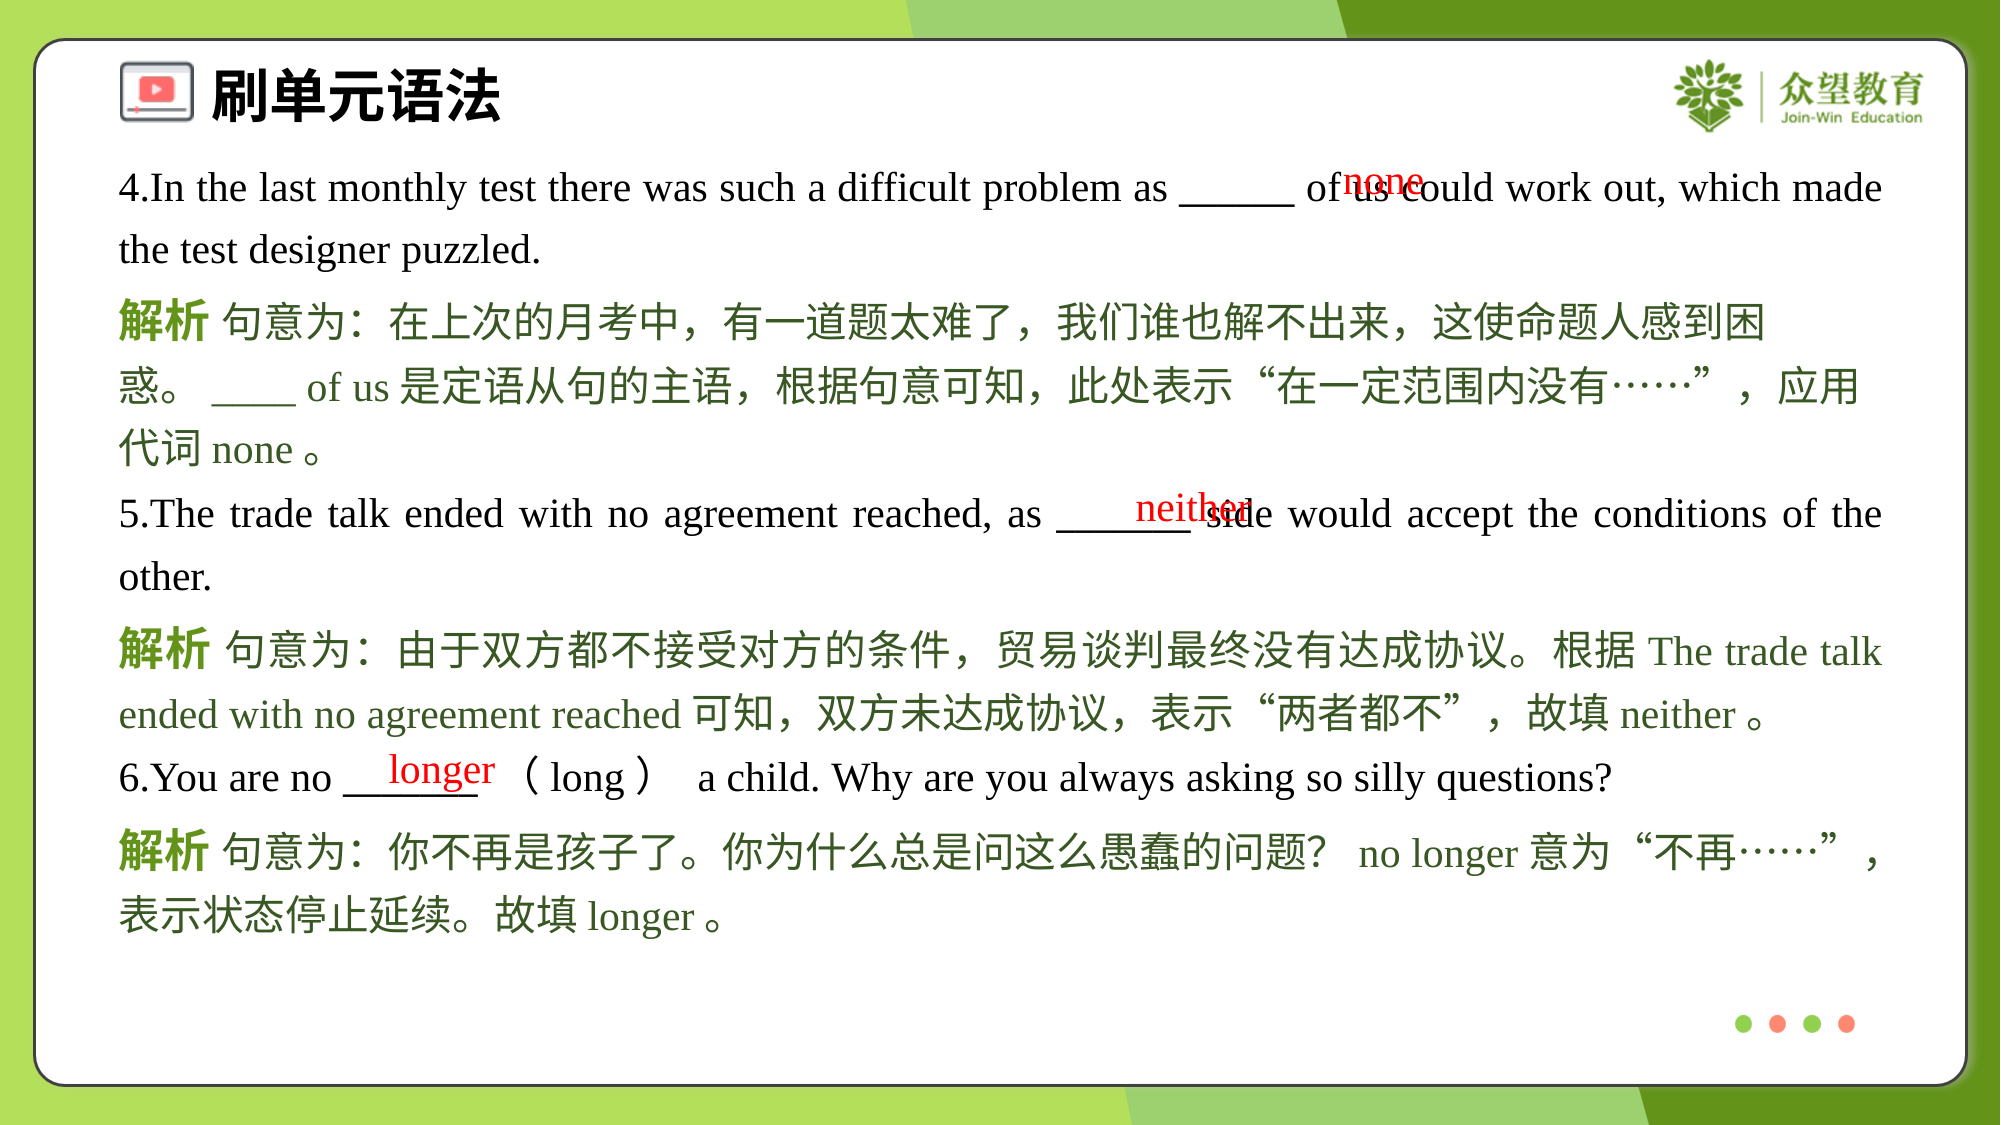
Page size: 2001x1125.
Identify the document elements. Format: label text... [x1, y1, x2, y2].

text_box 4.In the last monthly test there was such a difficult problem as ______ of us could work out, which made the test designer puzzled. [118, 146, 1883, 267]
text_box 5.The trade talk ended with no agreement reached, as _______ side would accept the conditions of the other. [118, 473, 1883, 594]
text_box 解析 句意为：你不再是孩子了。你为什么总是问这么愚蠢的问题？no longer意为“不再……”，表示状态停止延续。故填longer。 [118, 807, 1883, 934]
text_box longer [384, 729, 500, 788]
text_box 6.You are no _______ （long） a child. Why are you always asking so silly questions? [118, 737, 1883, 795]
text_box 解析 句意为：在上次的月考中，有一道题太难了，我们谁也解不出来，这使命题人感到困惑。____ of us是定语从句的主语，根据句意可知，此处表示“在一定范围内没有……”，应用代词none。 [118, 278, 1883, 468]
text_box neither [1131, 467, 1256, 525]
picture [0, 0, 2000, 1125]
text_box 解析 句意为：由于双方都不接受对方的条件，贸易谈判最终没有达成协议。根据The trade talk ended with no agreement reached可知，双方未达成协议，表示“两者都不”，故填neither。 [118, 605, 1883, 732]
text_box none [1338, 140, 1429, 199]
